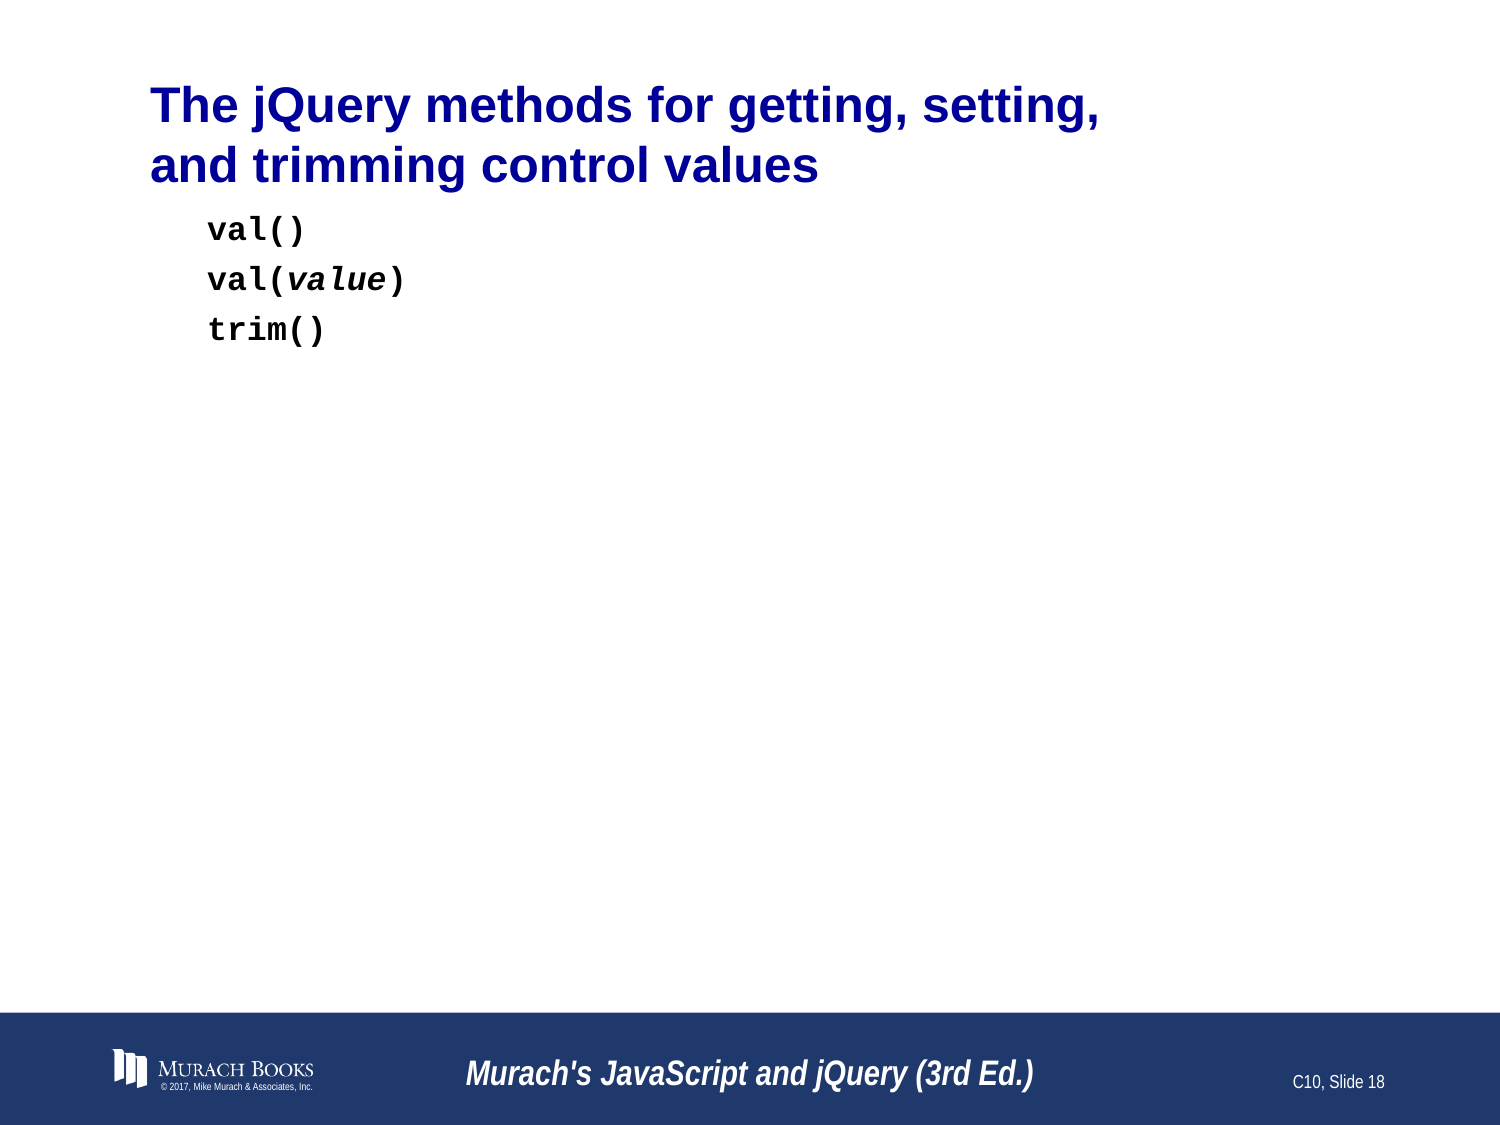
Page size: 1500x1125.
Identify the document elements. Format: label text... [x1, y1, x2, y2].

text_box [149, 212, 1348, 364]
slide_number Murach's JavaScript and jQuery (3rd Ed.) [463, 1025, 1050, 1100]
title The jQuery methods for getting, setting, and trimming control values [150, 72, 1350, 194]
slide_number C10, Slide 18 [1087, 1025, 1400, 1100]
footer © 2017, Mike Murach & Associates, Inc. [12, 1025, 463, 1100]
